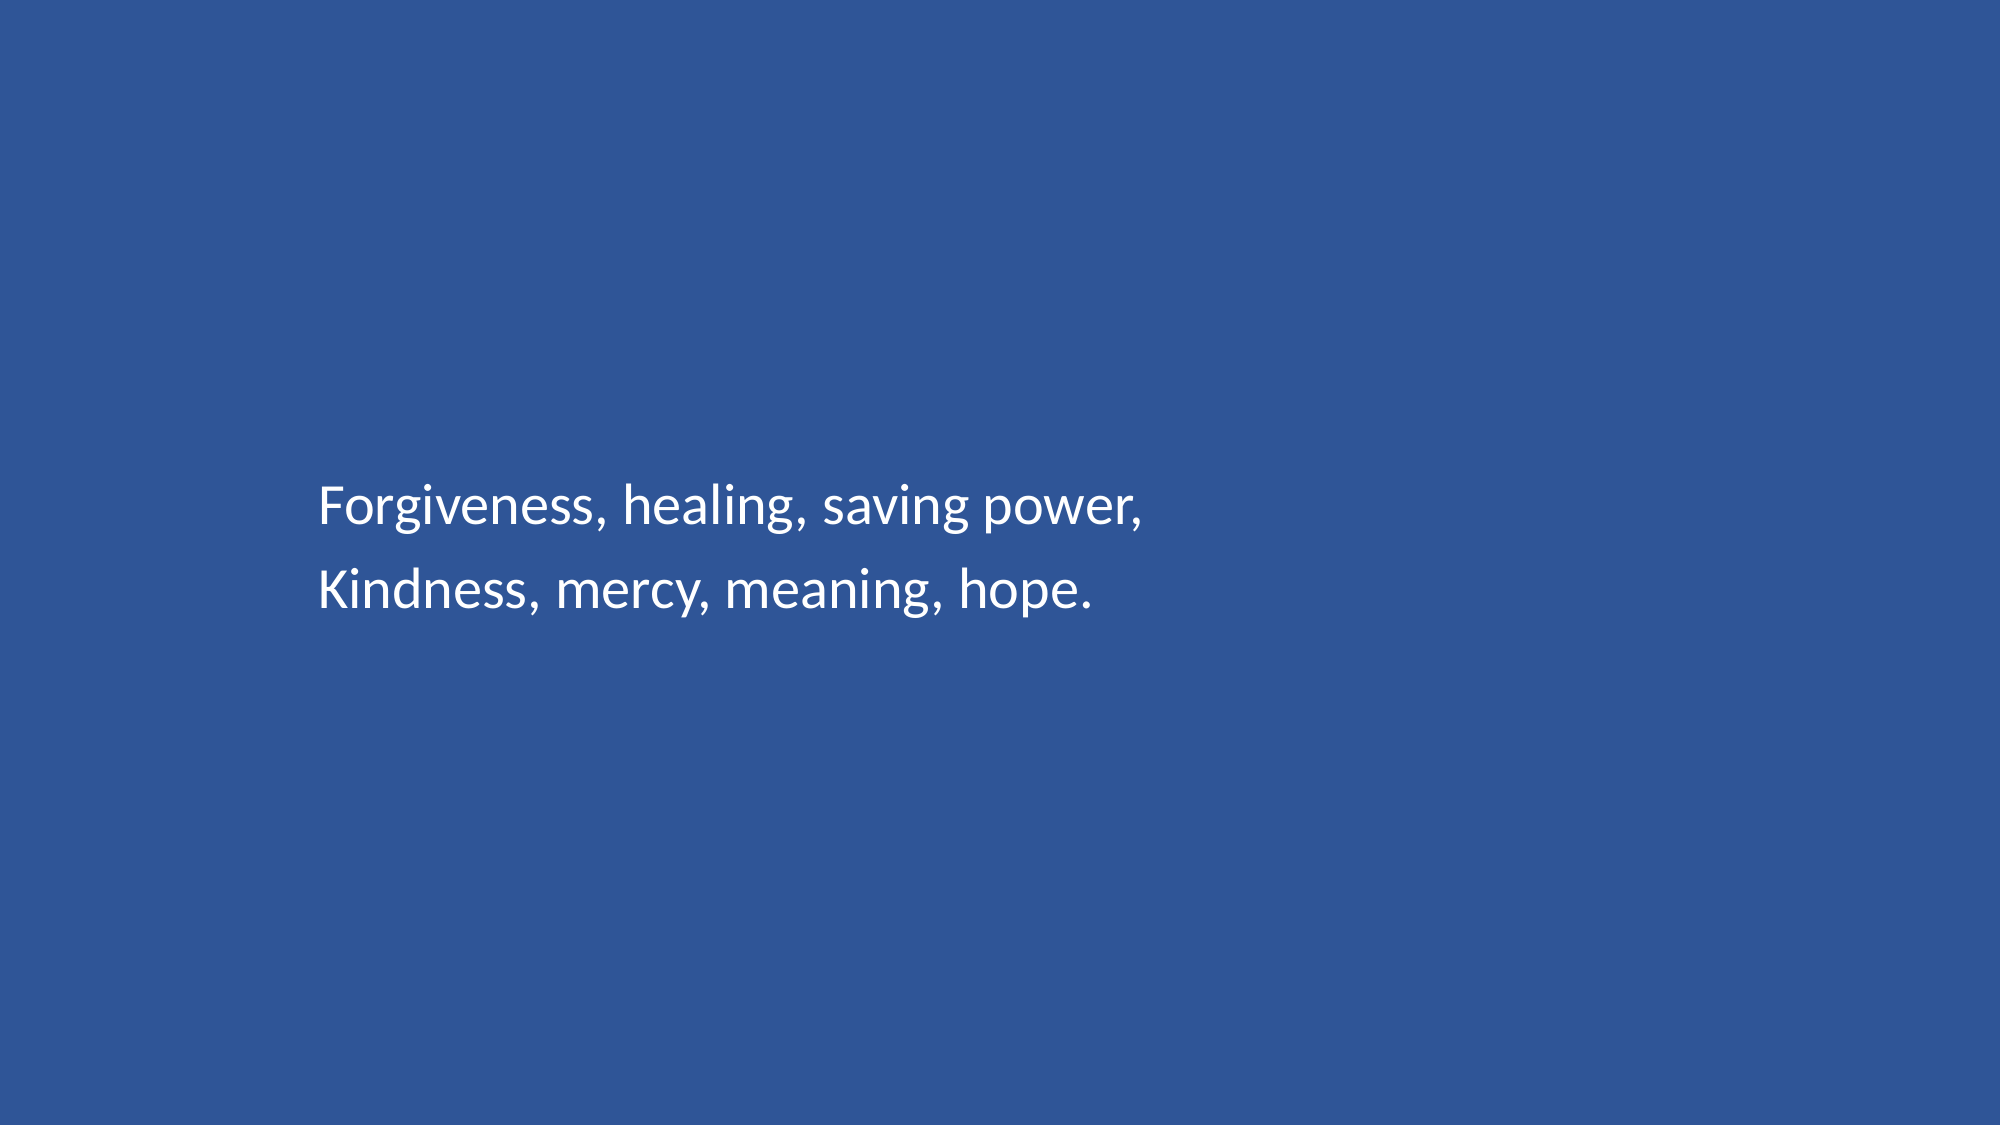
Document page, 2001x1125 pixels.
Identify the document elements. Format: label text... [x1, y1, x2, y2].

list Forgiveness, healing, saving power, Kindness, mercy, meaning, hope. [303, 466, 1704, 658]
